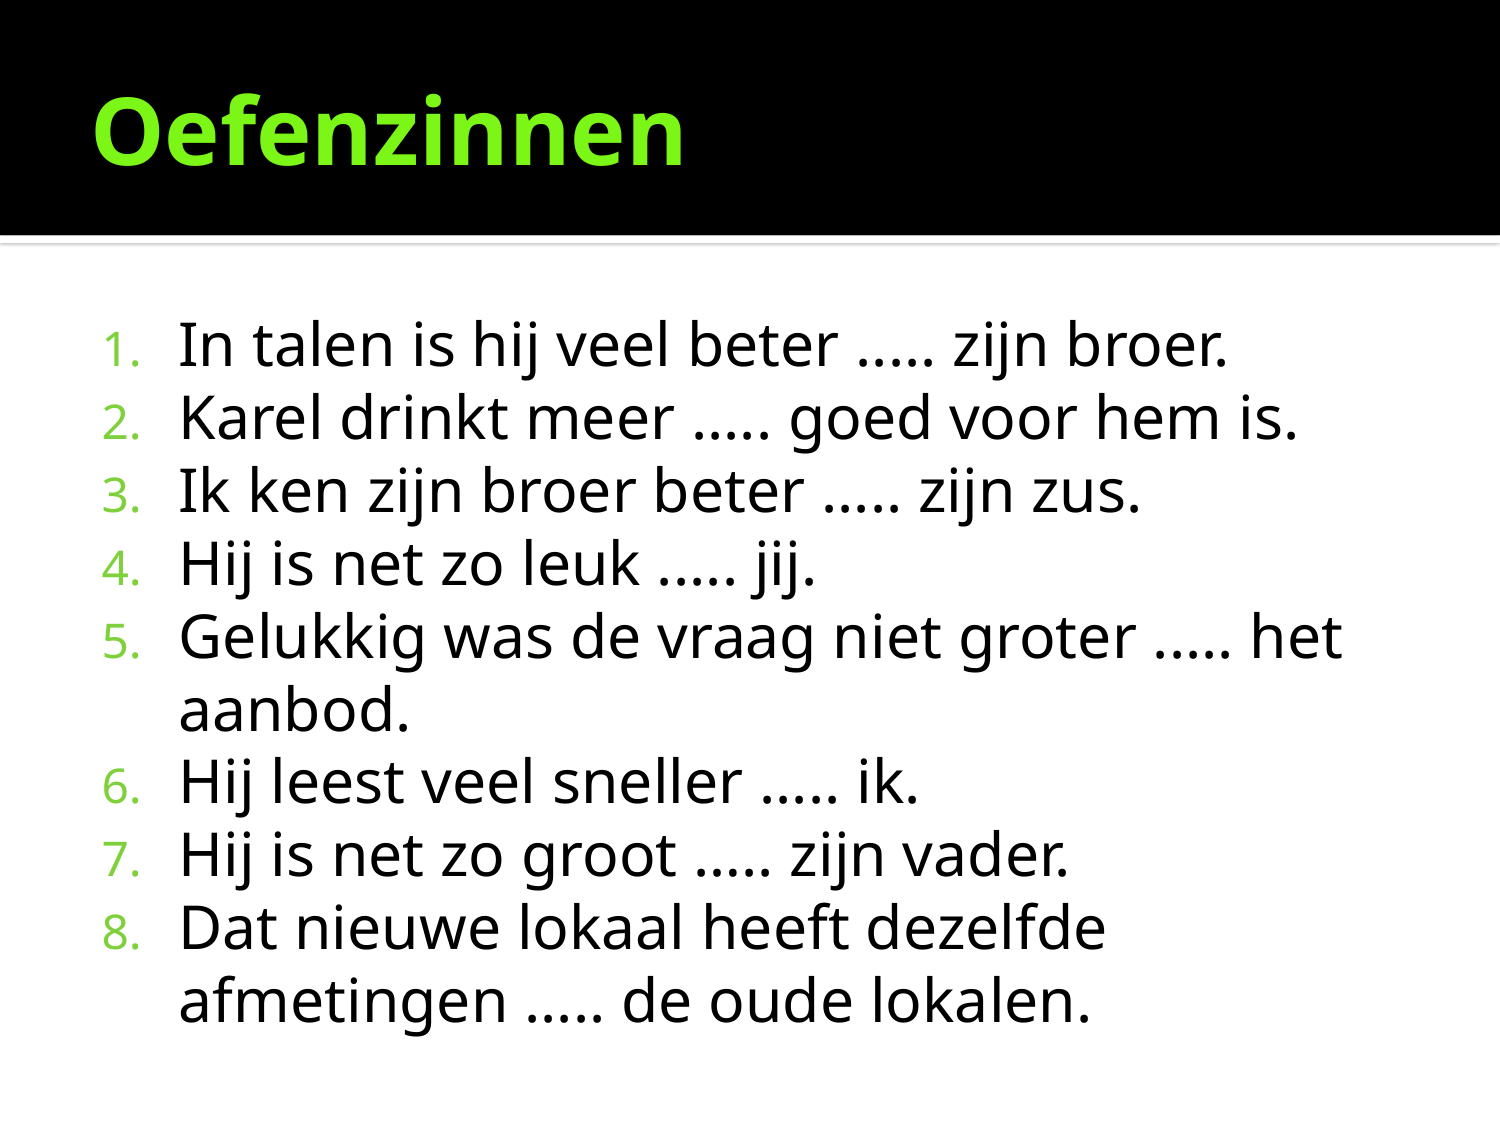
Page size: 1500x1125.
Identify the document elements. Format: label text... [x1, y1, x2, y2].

list In talen is hij veel beter ..... zijn broer. Karel drinkt meer ..... goed voor hem is. Ik ken zijn broer beter ..... zijn zus. Hij is net zo leuk ..... jij. Gelukkig was de vraag niet groter ..... het aanbod. Hij leest veel sneller ..... ik. Hij is net zo groot ….. zijn vader. Dat nieuwe lokaal heeft dezelfde afmetingen ..... de oude lokalen. [75, 291, 1425, 1050]
title Oefenzinnen [75, 25, 1425, 231]
